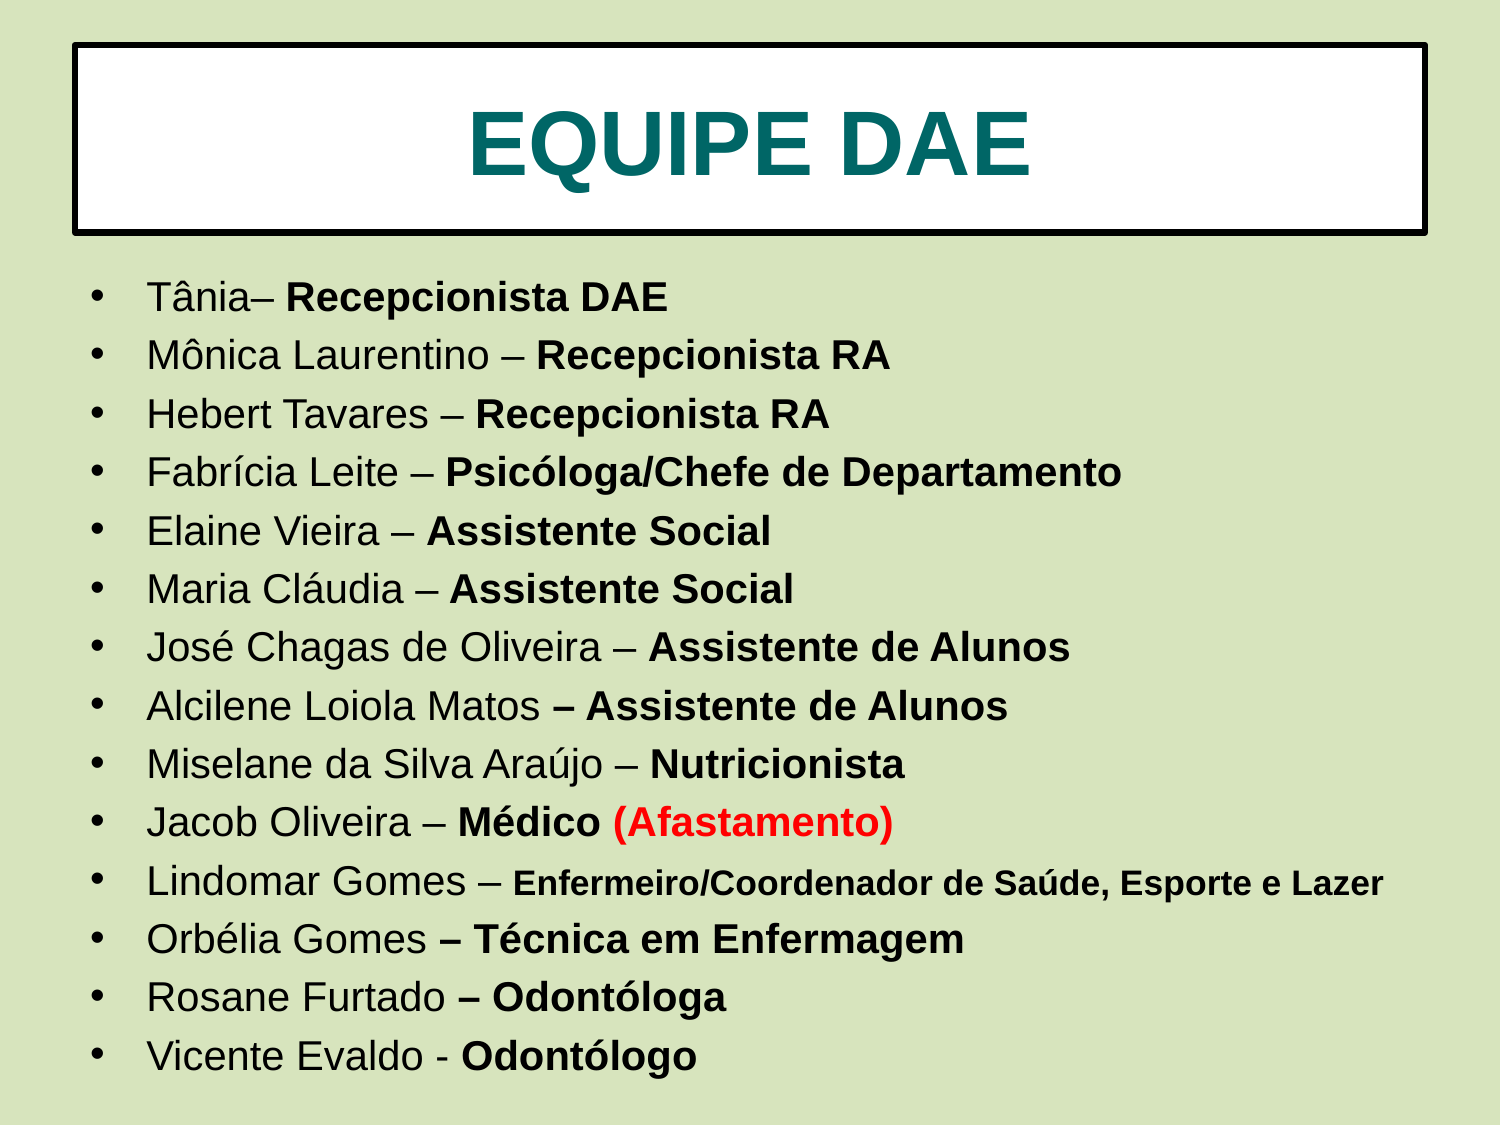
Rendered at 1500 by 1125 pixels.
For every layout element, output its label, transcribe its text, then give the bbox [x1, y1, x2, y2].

title EQUIPE DAE [75, 45, 1425, 233]
list Tânia– Recepcionista DAE Mônica Laurentino – Recepcionista RA Hebert Tavares – Recepcionista RA Fabrícia Leite – Psicóloga/Chefe de Departamento Elaine Vieira – Assistente Social Maria Cláudia – Assistente Social José Chagas de Oliveira – Assistente de Alunos Alcilene Loiola Matos – Assistente de Alunos Miselane da Silva Araújo – Nutricionista Jacob Oliveira – Médico (Afastamento) Lindomar Gomes – Enfermeiro/Coordenador de Saúde, Esporte e Lazer Orbélia Gomes – Técnica em Enfermagem Rosane Furtado – Odontóloga Vicente Evaldo - Odontólogo [75, 262, 1425, 1083]
